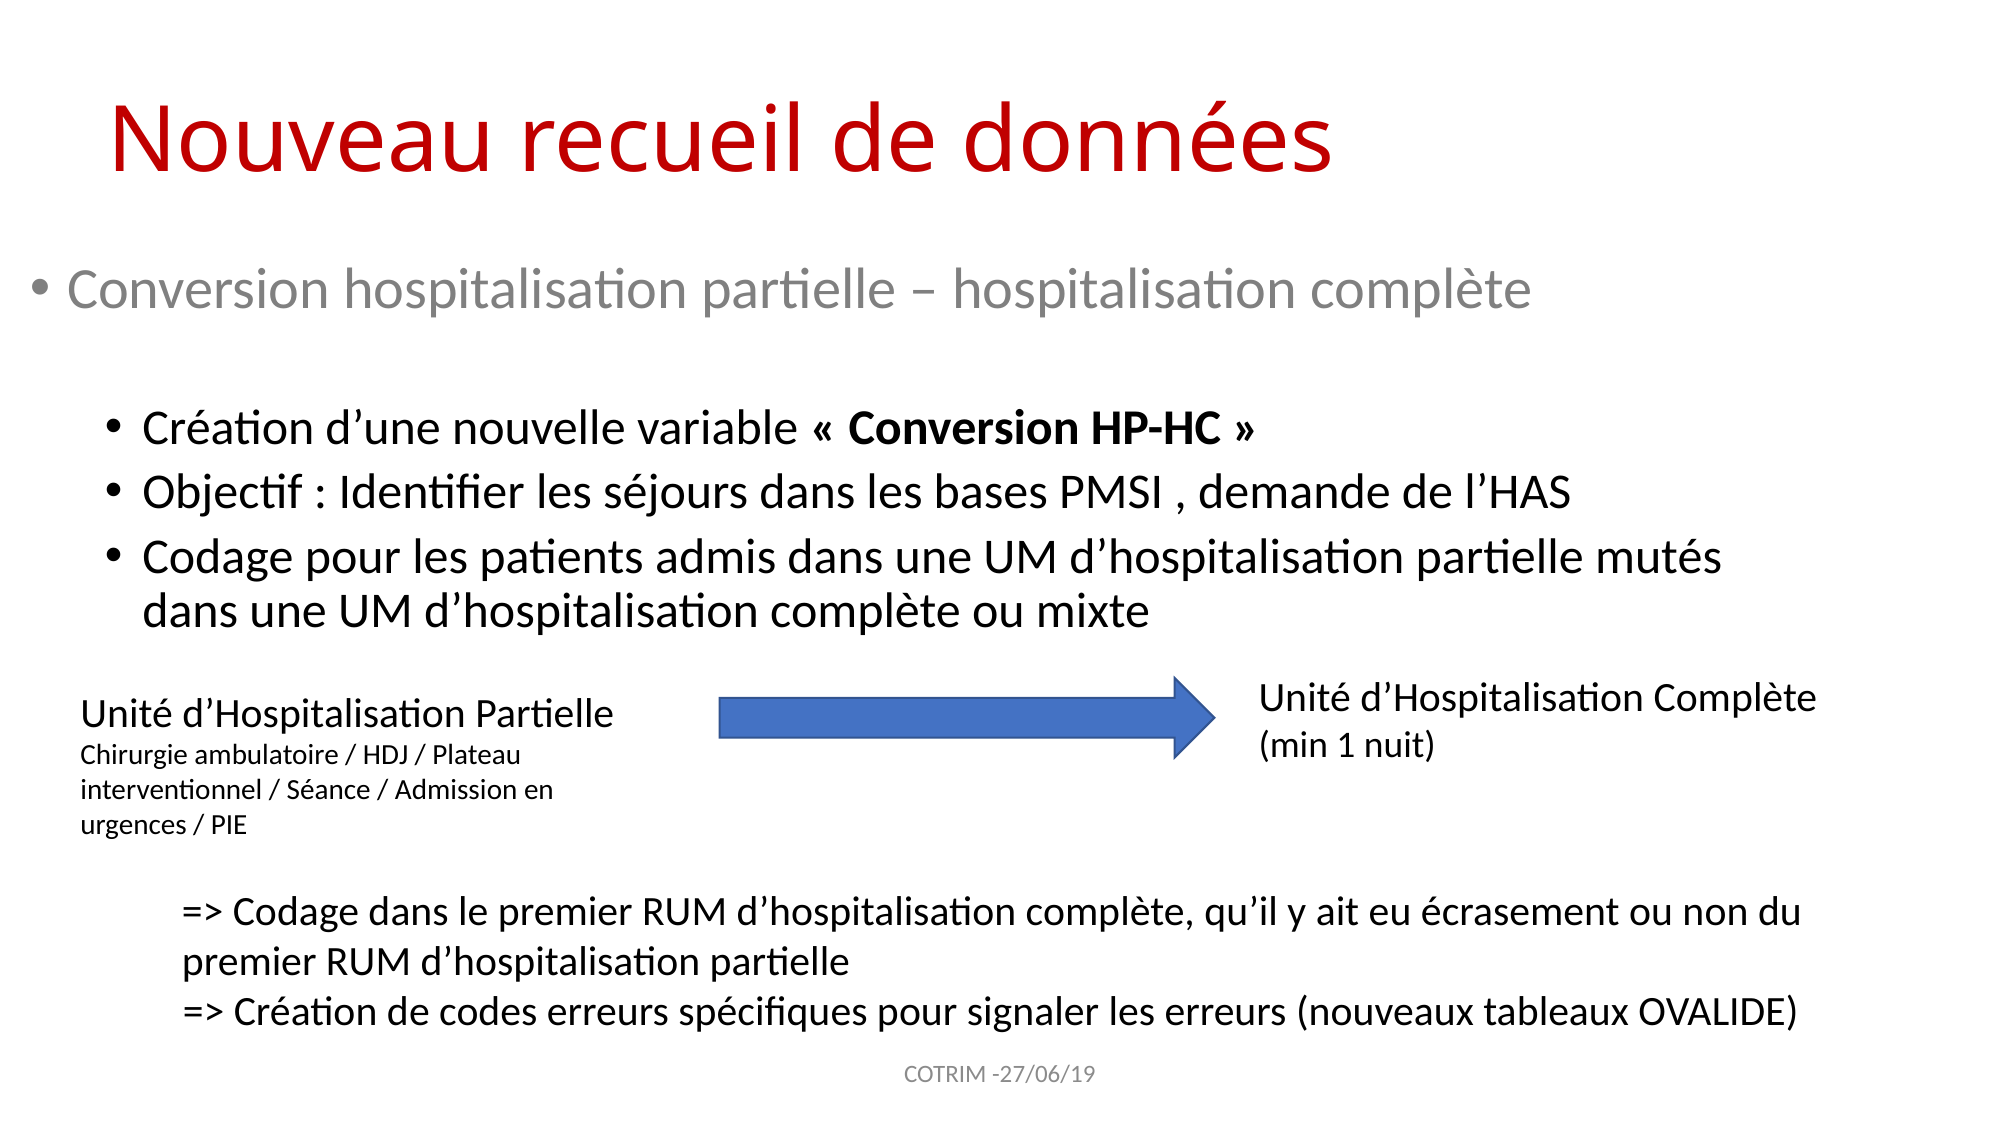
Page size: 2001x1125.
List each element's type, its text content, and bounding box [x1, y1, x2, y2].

text_box Unité d’Hospitalisation Partielle Chirurgie ambulatoire / HDJ / Plateau interventionnel / Séance / Admission en urgences / PIE [0, 678, 691, 893]
text_box => Codage dans le premier RUM d’hospitalisation complète, qu’il y ait eu écrasement ou non du premier RUM d’hospitalisation partielle => Création de codes erreurs spécifiques pour signaler les erreurs (nouveaux tableaux OVALIDE) [92, 876, 1880, 1041]
list Conversion hospitalisation partielle – hospitalisation complète Création d’une nouvelle variable « Conversion HP-HC » Objectif : Identifier les séjours dans les bases PMSI , demande de l’HAS Codage pour les patients admis dans une UM d’hospitalisation partielle mutés dans une UM d’hospitalisation complète ou mixte [14, 250, 1740, 655]
text_box [718, 675, 1216, 760]
title Nouveau recueil de données [92, 33, 1827, 251]
text_box Unité d’Hospitalisation Complète (min 1 nuit) [1243, 662, 1863, 773]
footer COTRIM -27/06/19 [662, 1042, 1338, 1103]
